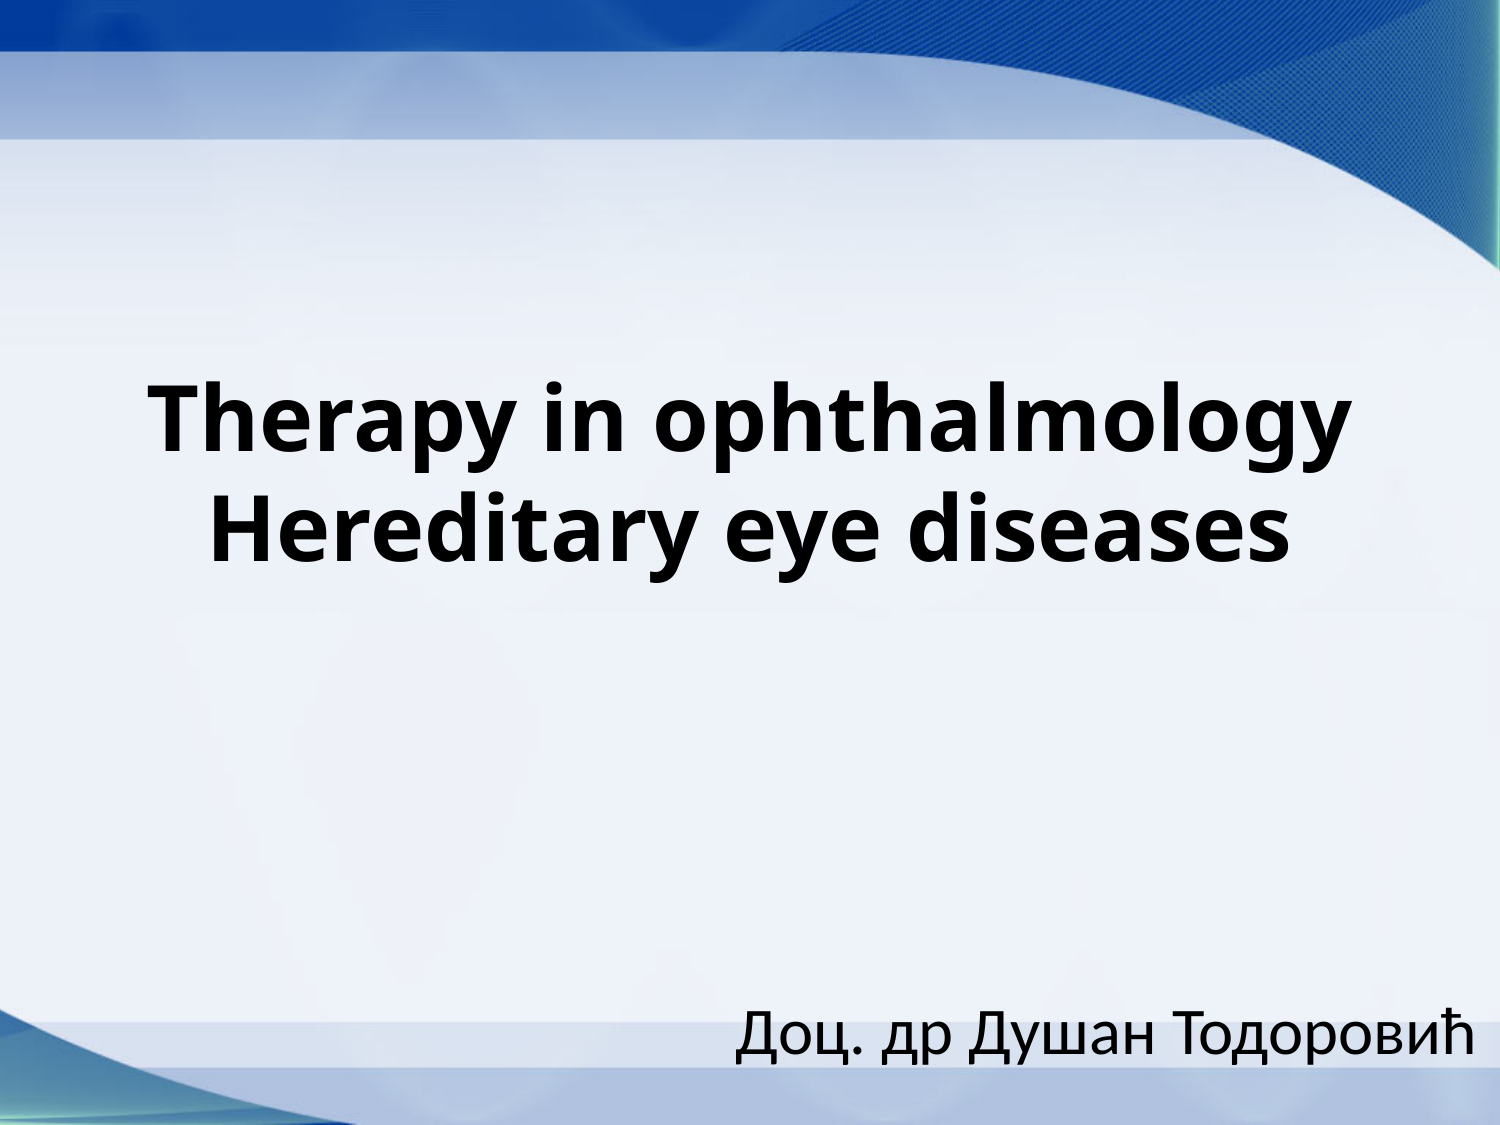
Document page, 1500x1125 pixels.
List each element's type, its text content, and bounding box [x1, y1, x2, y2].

picture [0, 0, 1500, 349]
title Therapy in ophthalmology Hereditary eye diseases [0, 349, 1500, 591]
subtitle Доц. др Душан Тодоровић [442, 980, 1493, 1094]
picture [0, 591, 1500, 1125]
